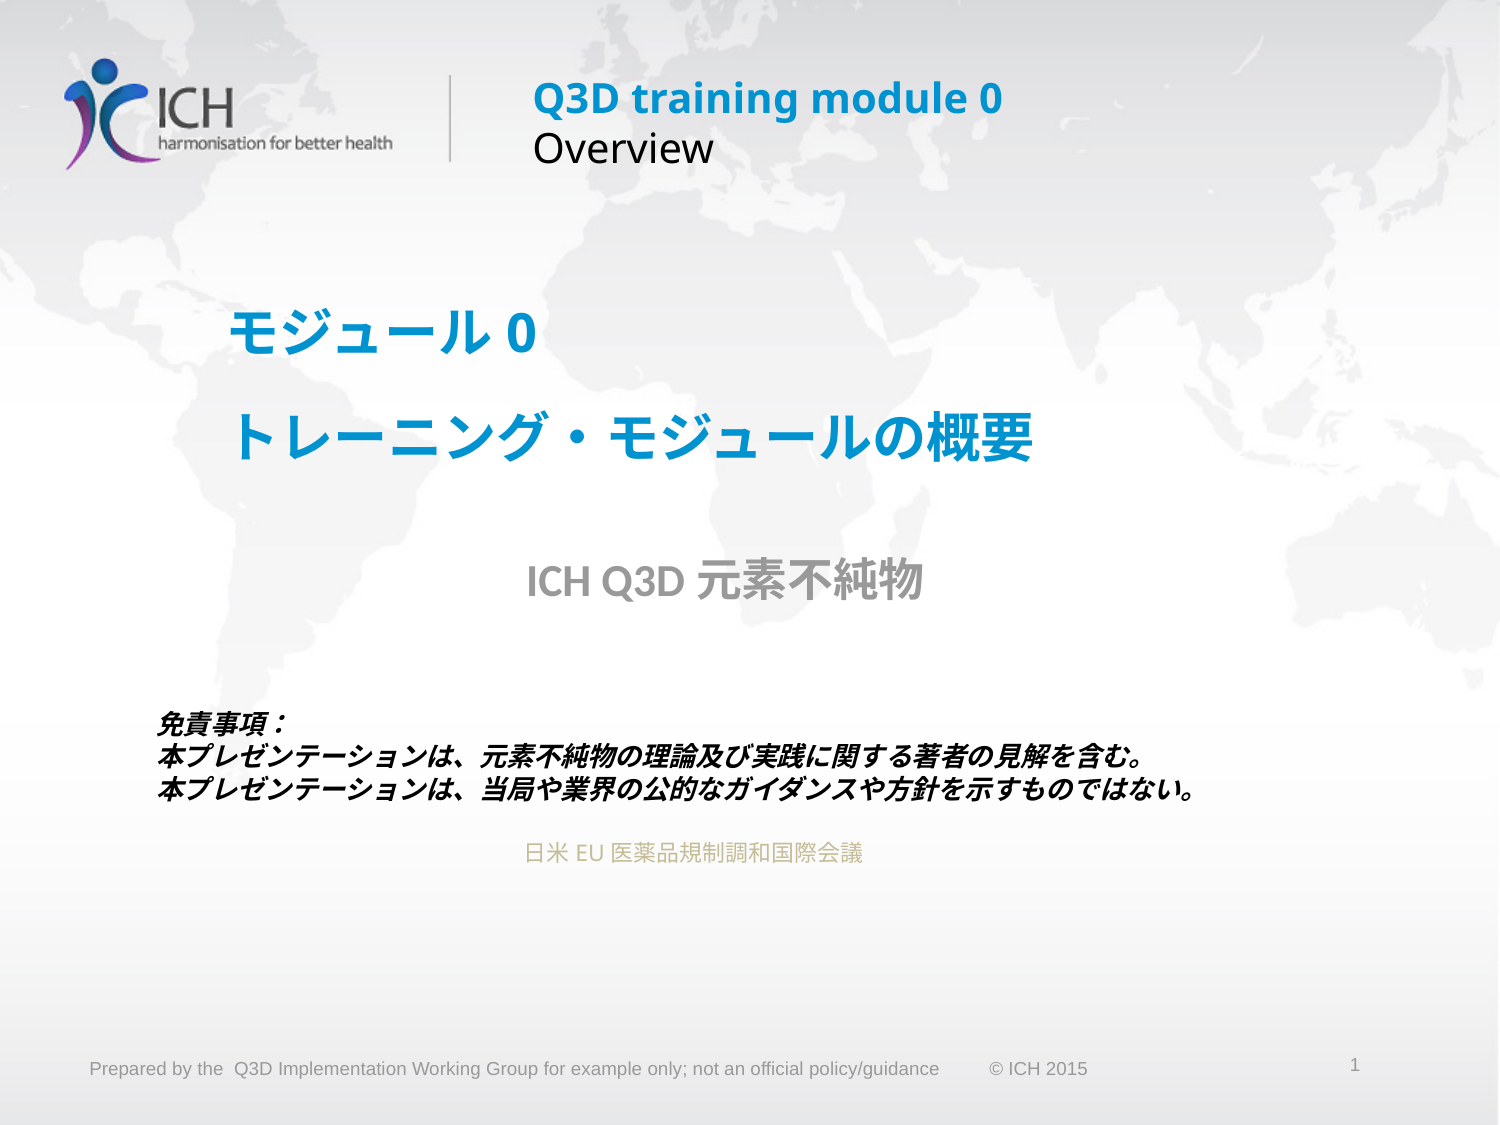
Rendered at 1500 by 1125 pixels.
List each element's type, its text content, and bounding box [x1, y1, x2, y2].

picture [0, 0, 1500, 1125]
text_box モジュール0 トレーニング・モジュールの概要 [210, 281, 1336, 563]
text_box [175, 543, 1255, 875]
